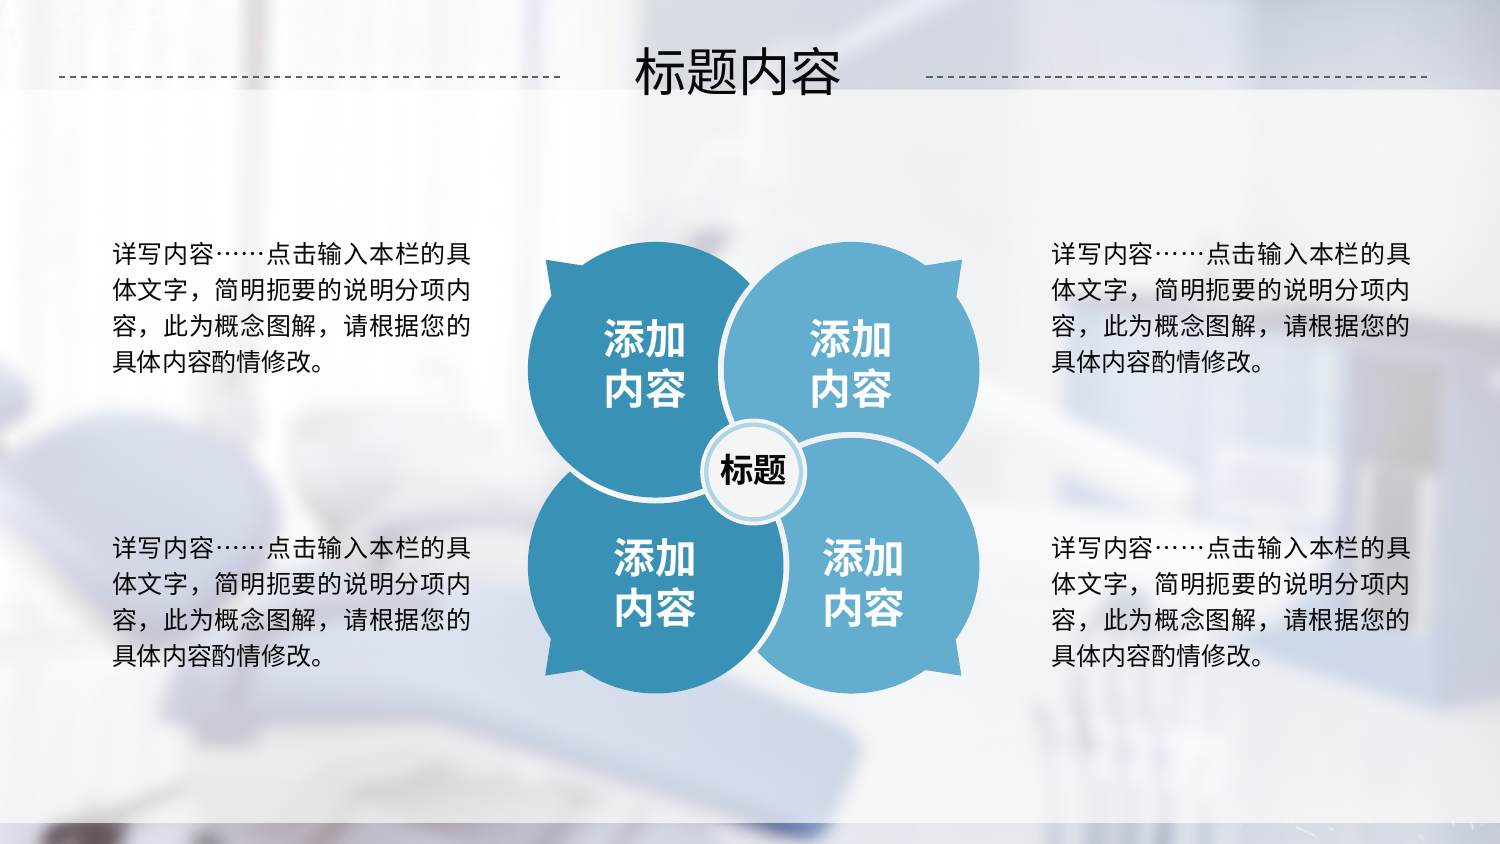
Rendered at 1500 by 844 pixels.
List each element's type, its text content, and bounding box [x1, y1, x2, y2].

picture [0, 823, 1500, 844]
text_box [527, 241, 980, 694]
text_box 详写内容……点击输入本栏的具体文字，简明扼要的说明分项内容，此为概念图解，请根据您的具体内容酌情修改。 [1051, 527, 1412, 671]
text_box 标题内容 [608, 32, 868, 110]
text_box 详写内容……点击输入本栏的具体文字，简明扼要的说明分项内容，此为概念图解，请根据您的具体内容酌情修改。 [1051, 232, 1412, 377]
picture [0, 0, 1500, 89]
text_box 详写内容……点击输入本栏的具体文字，简明扼要的说明分项内容，此为概念图解，请根据您的具体内容酌情修改。 [112, 527, 472, 671]
text_box 详写内容……点击输入本栏的具体文字，简明扼要的说明分项内容，此为概念图解，请根据您的具体内容酌情修改。 [112, 232, 472, 377]
